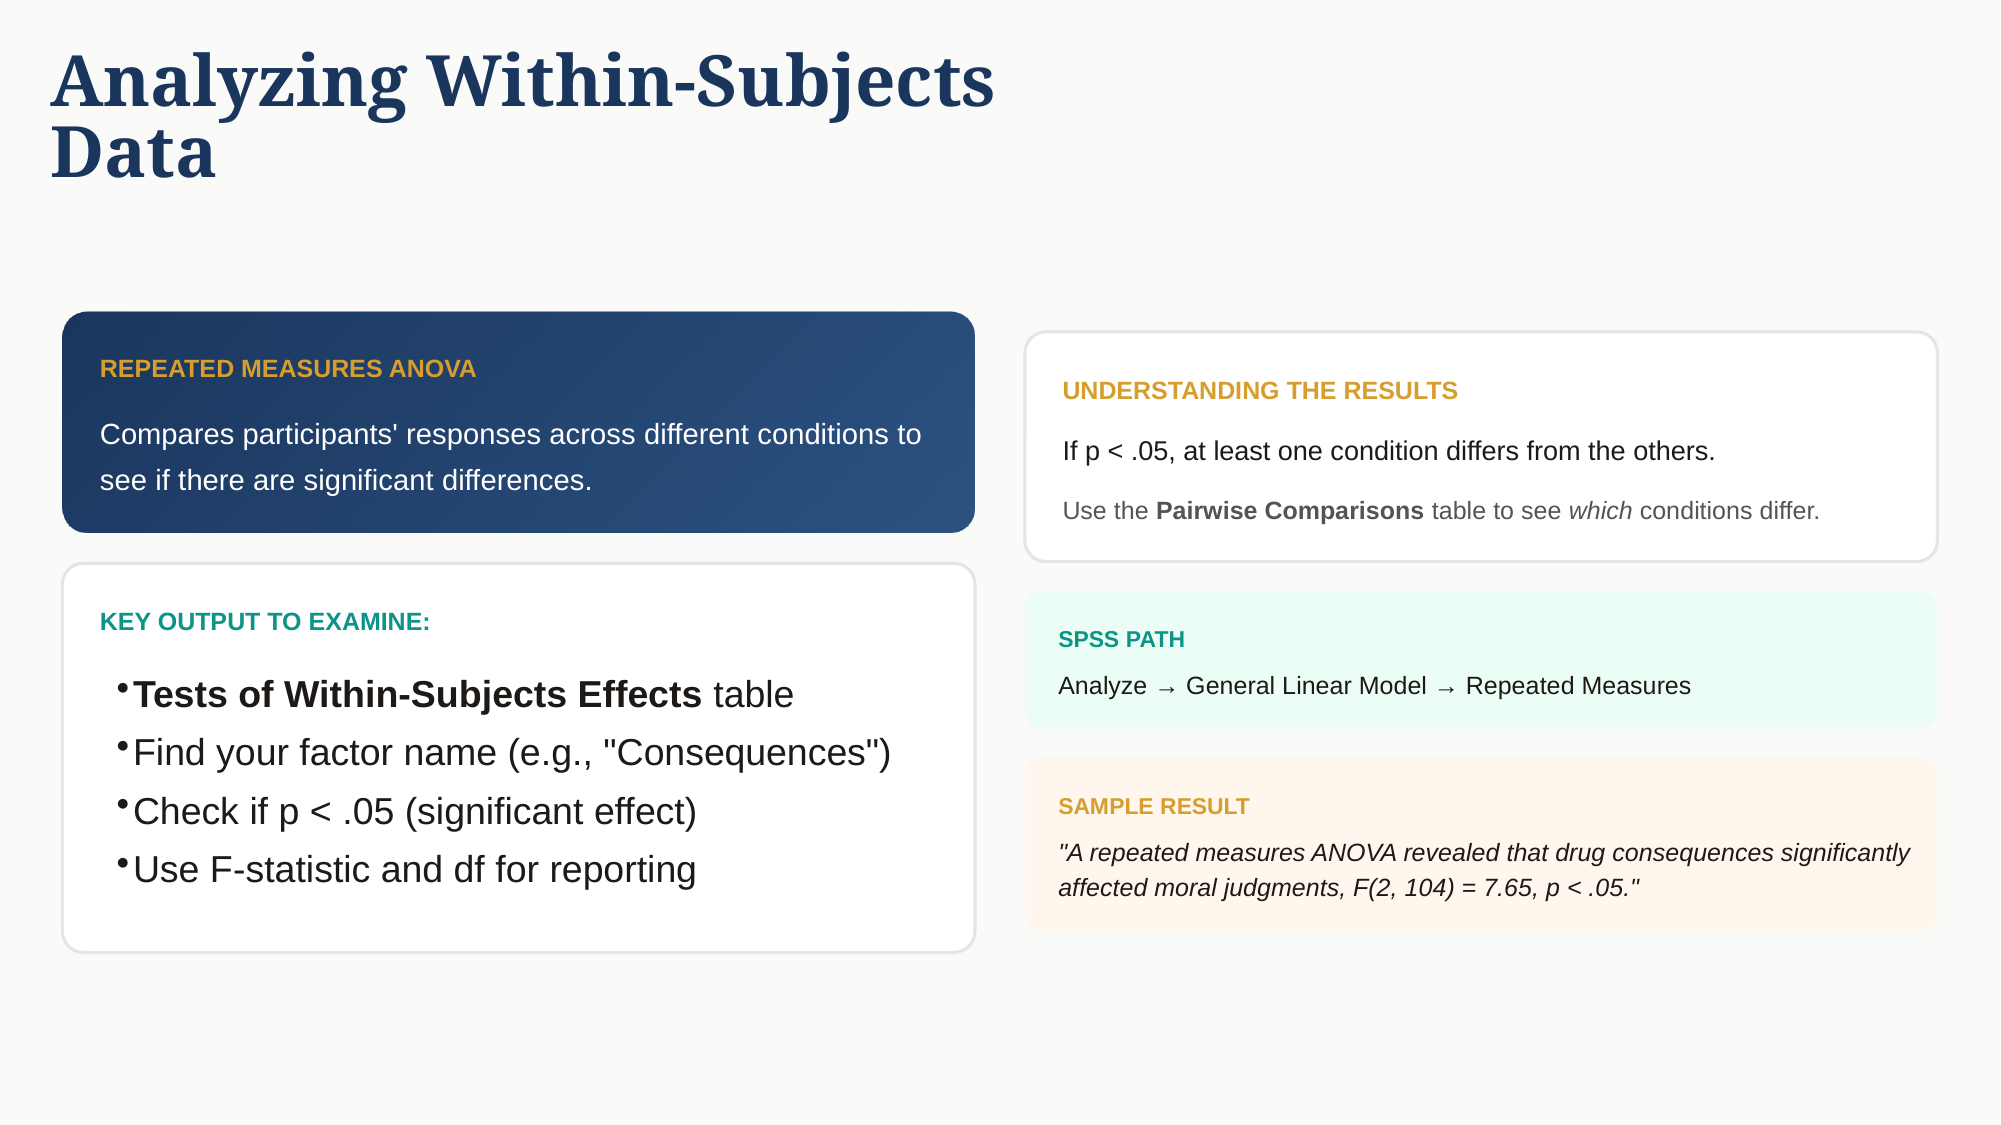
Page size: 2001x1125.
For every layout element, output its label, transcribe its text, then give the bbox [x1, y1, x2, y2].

text_box KEY OUTPUT TO EXAMINE: [99, 600, 955, 636]
text_box SPSS PATH [1058, 619, 1922, 652]
text_box Use the Pairwise Comparisons table to see which conditions differ. [1062, 486, 1917, 525]
text_box [1024, 331, 1938, 562]
text_box [62, 563, 975, 953]
picture [62, 309, 975, 535]
text_box [1024, 590, 1938, 729]
text_box UNDERSTANDING THE RESULTS [1062, 369, 1917, 405]
text_box Analyze → General Linear Model → Repeated Measures [1058, 664, 1922, 700]
text_box SAMPLE RESULT [1058, 786, 1922, 819]
text_box Analyzing Within-Subjects Data [49, 50, 1049, 121]
text_box "A repeated measures ANOVA revealed that drug consequences significantly affected moral judgments, F(2, 104) = 7.65, p < .05." [1058, 831, 1922, 902]
text_box Tests of Within-Subjects Effects table Find your factor name (e.g., "Consequences") Check if p < .05 (significant effect) Use F-statistic and df for reporting [99, 656, 938, 915]
text_box [1024, 757, 1938, 931]
text_box If p < .05, at least one condition differs from the others. [1062, 425, 1917, 466]
